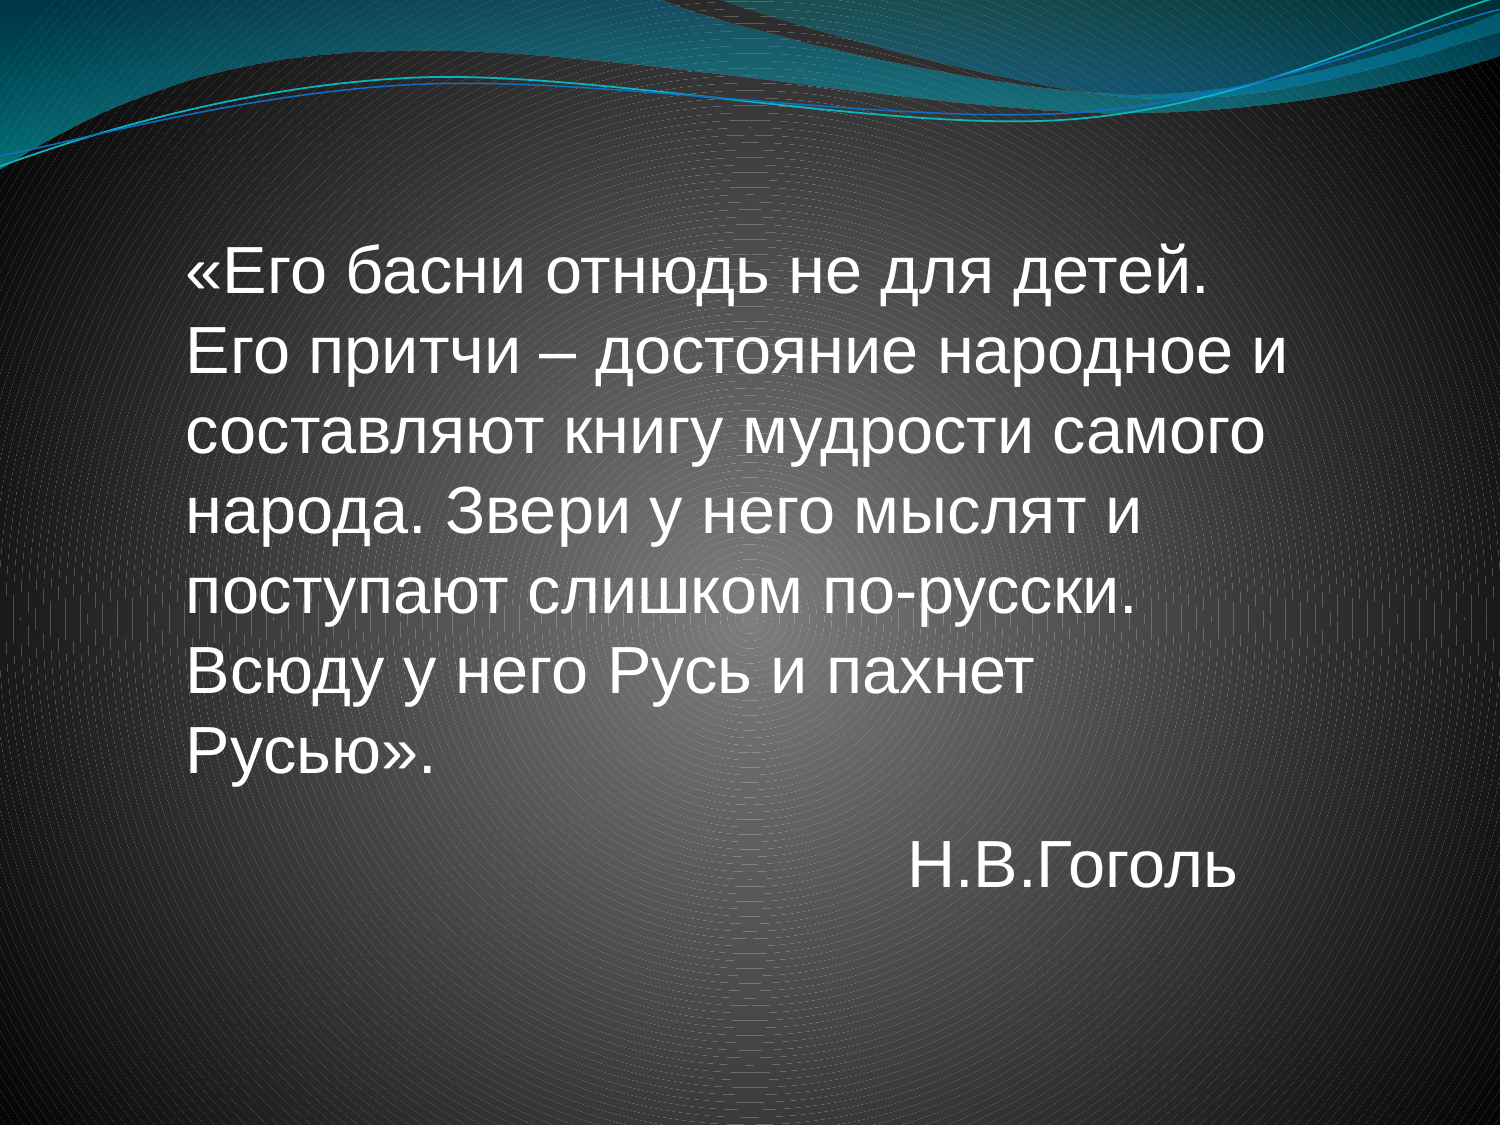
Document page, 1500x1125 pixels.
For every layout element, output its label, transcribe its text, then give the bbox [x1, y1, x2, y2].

text_box «Его басни отнюдь не для детей. Его притчи – достояние народное и составляют книгу мудрости самого народа. Звери у него мыслят и поступают слишком по-русски. Всюду у него Русь и пахнет Русью». Н.В.Гоголь [171, 219, 1317, 908]
